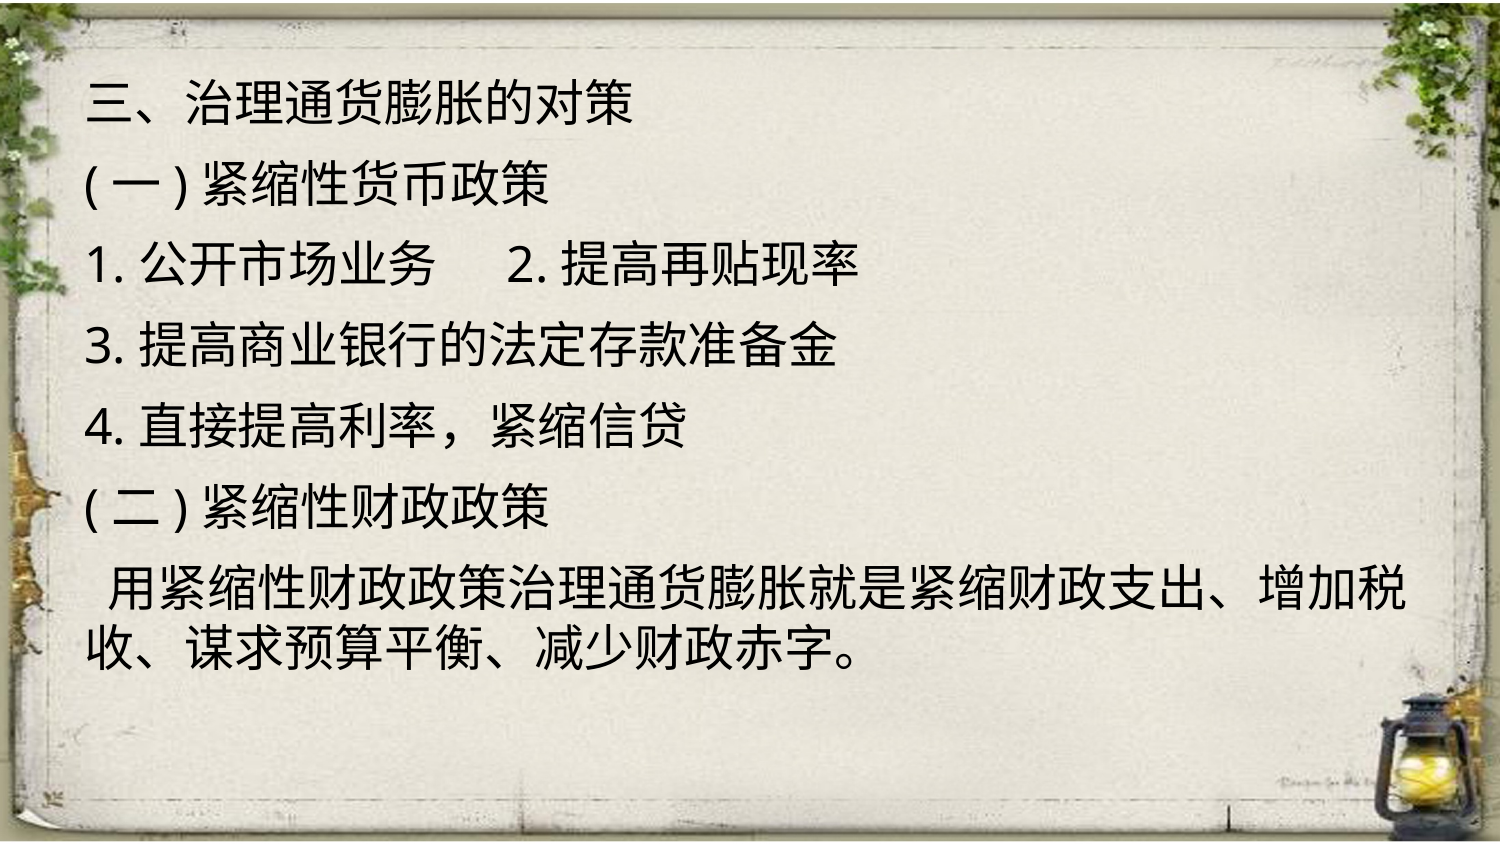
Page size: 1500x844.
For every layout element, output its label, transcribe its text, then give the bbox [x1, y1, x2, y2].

list 三、治理通货膨胀的对策 (一)紧缩性货币政策 1.公开市场业务 2.提高再贴现率 3.提高商业银行的法定存款准备金 4.直接提高利率，紧缩信贷 (二)紧缩性财政政策 用紧缩性财政政策治理通货膨胀就是紧缩财政支出、增加税收、谋求预算平衡、减少财政赤字。 [69, 63, 1431, 781]
picture [0, 0, 1500, 844]
